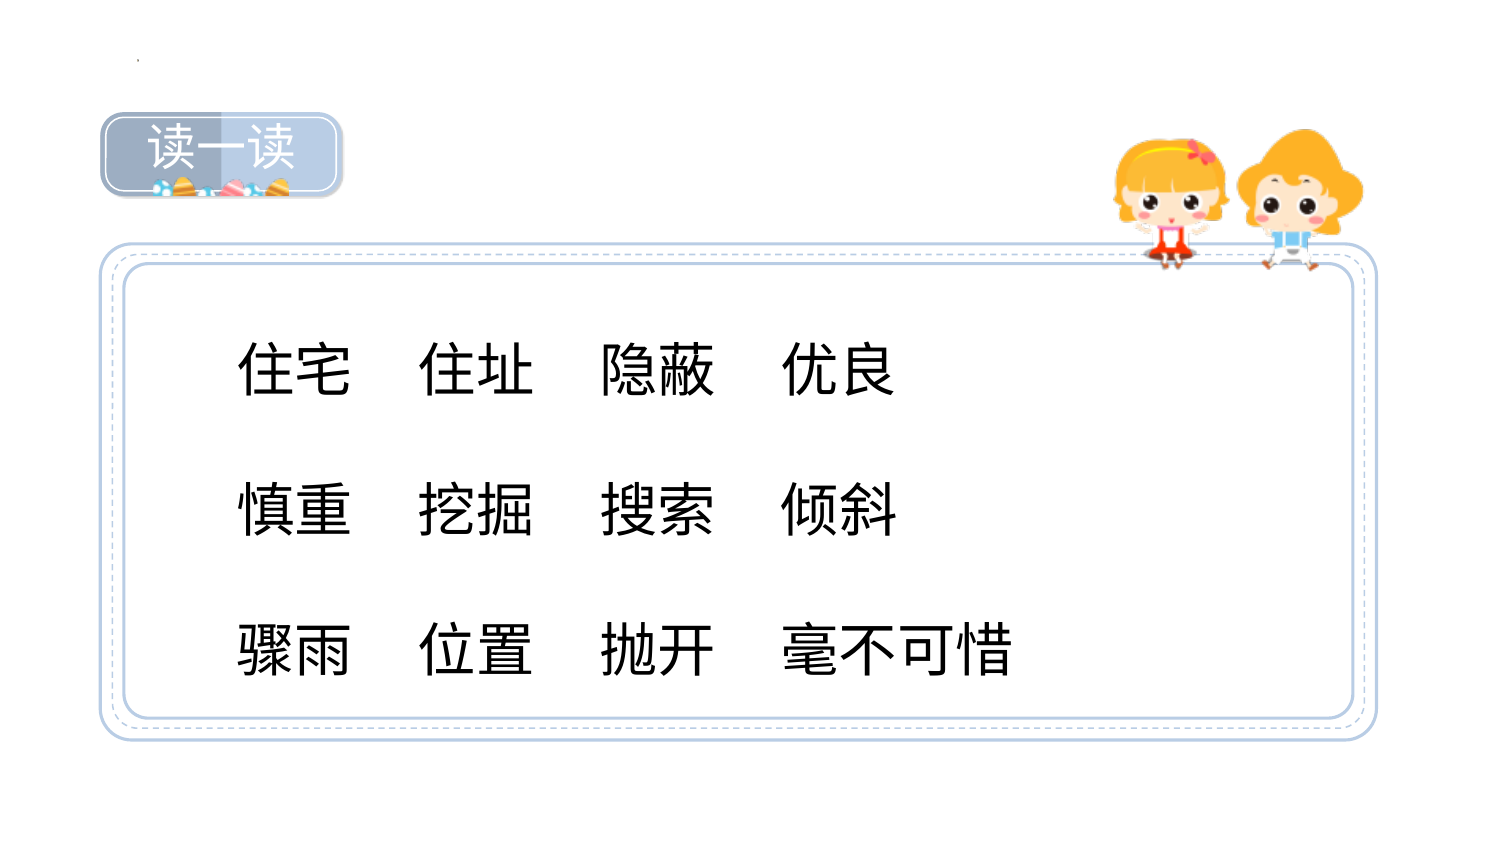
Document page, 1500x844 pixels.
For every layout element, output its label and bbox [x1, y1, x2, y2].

text_box [100, 243, 1377, 740]
picture [1098, 128, 1371, 276]
text_box [100, 108, 342, 197]
